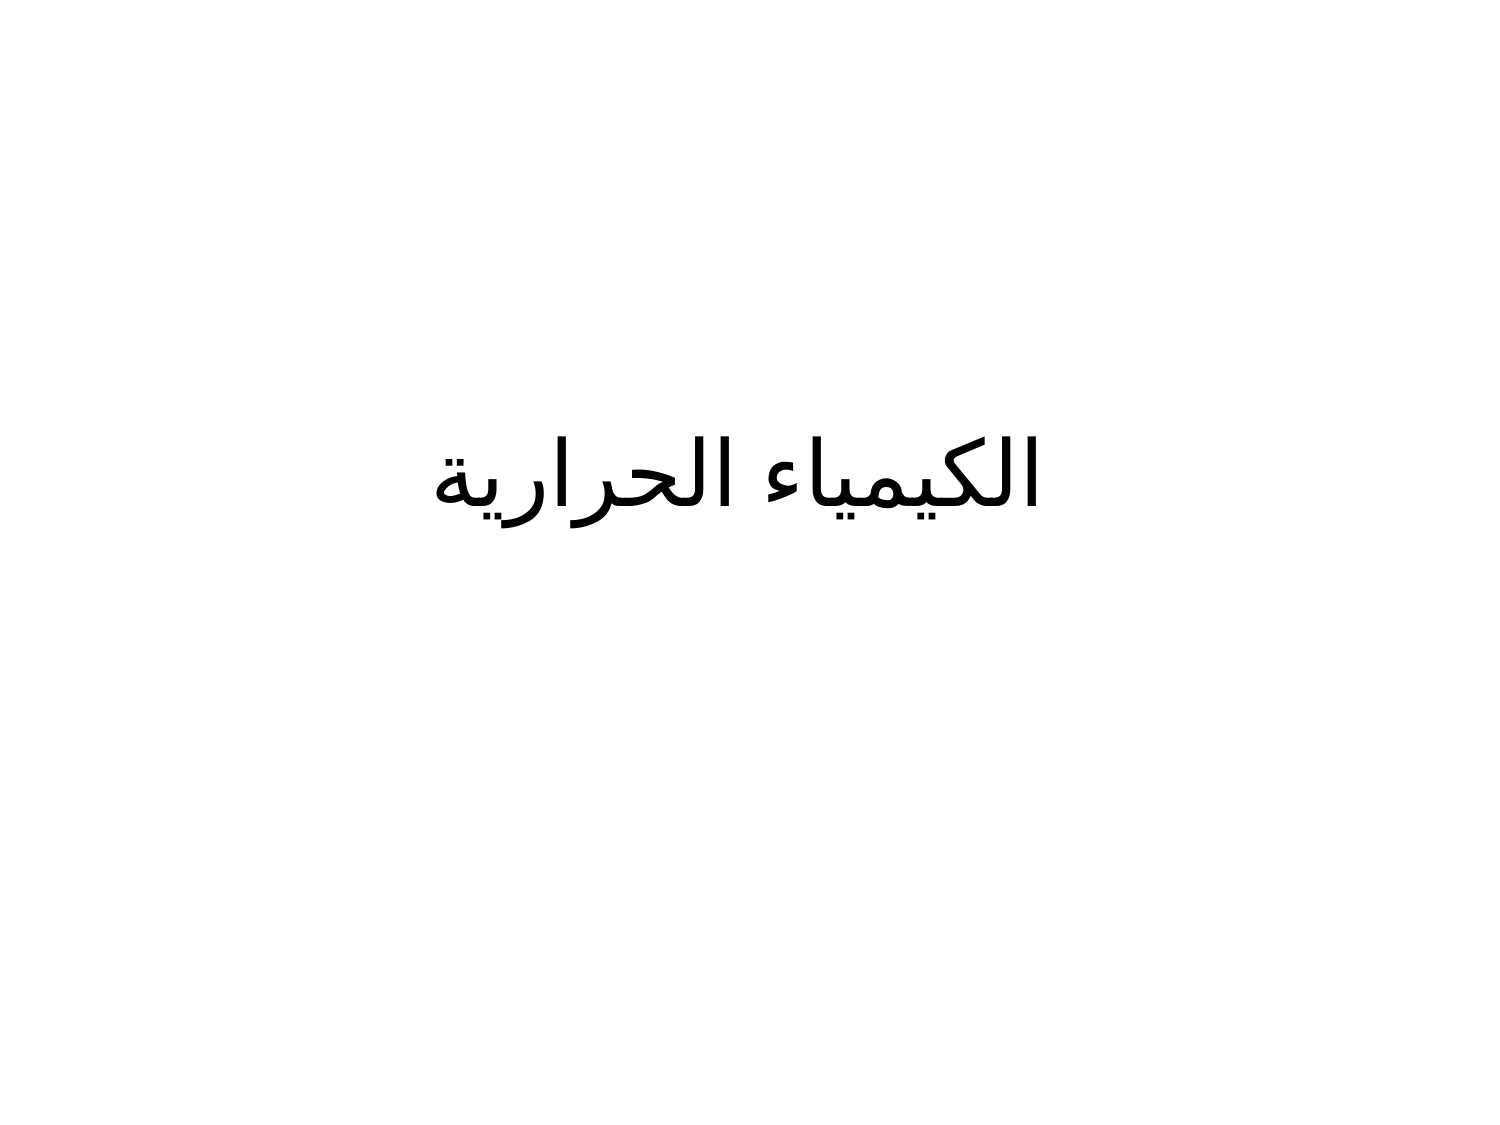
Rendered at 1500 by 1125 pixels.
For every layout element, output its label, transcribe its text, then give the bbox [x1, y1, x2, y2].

title الكيمياء الحرارية [112, 349, 1388, 591]
